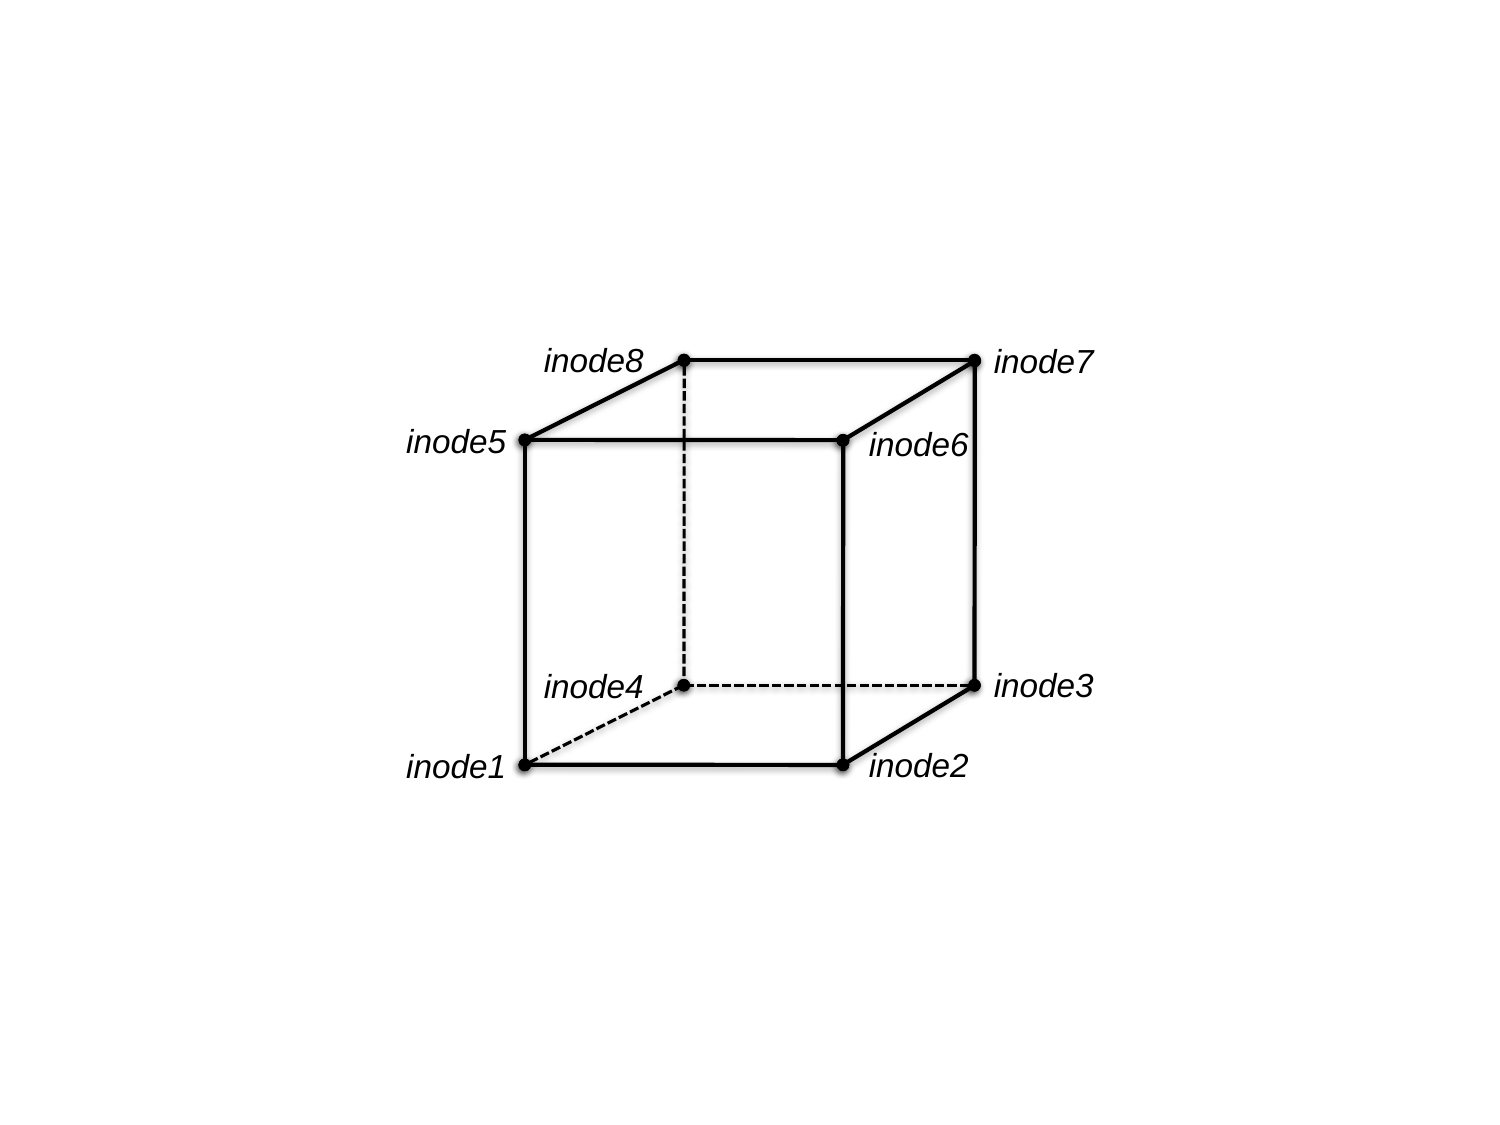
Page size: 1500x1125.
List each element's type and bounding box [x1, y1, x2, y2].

text_box [312, 331, 1188, 794]
